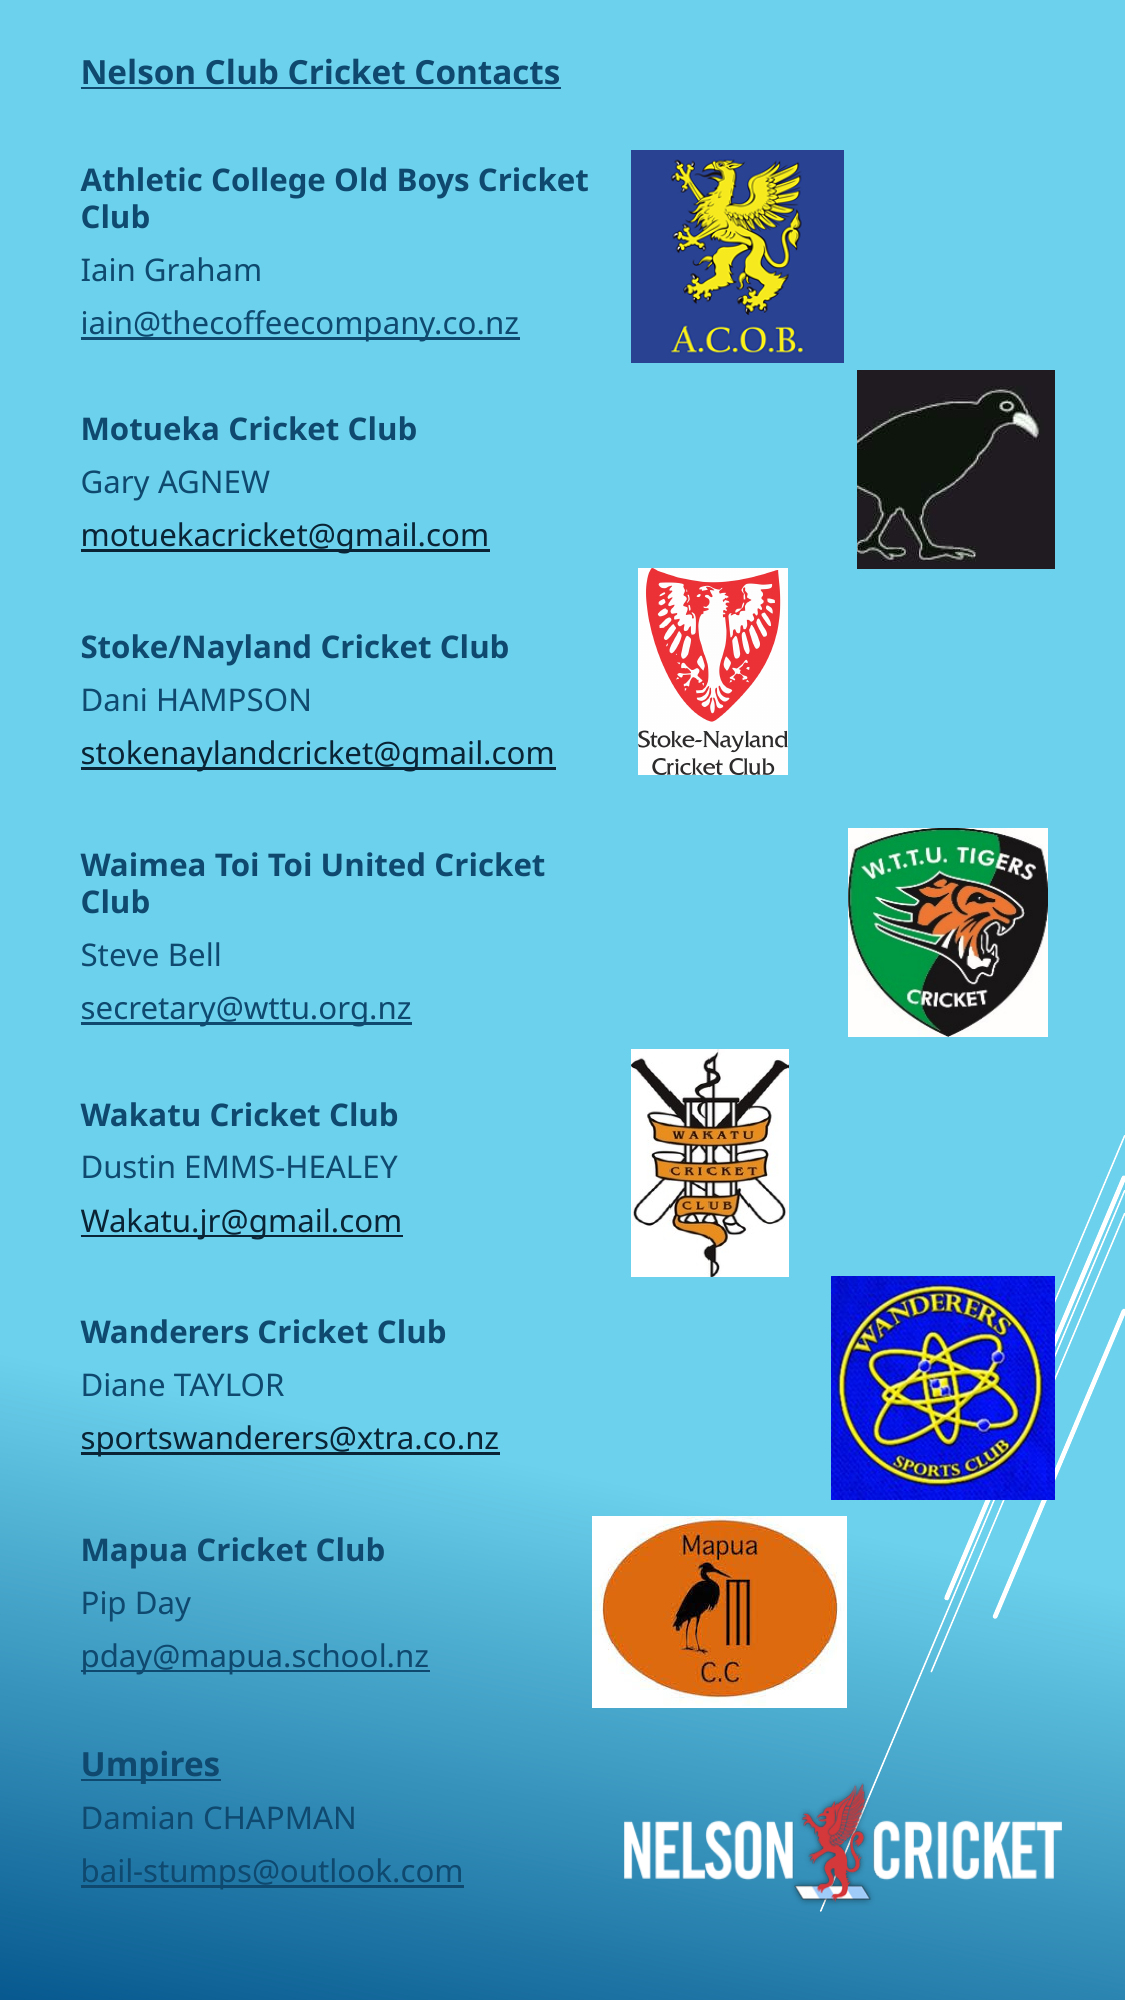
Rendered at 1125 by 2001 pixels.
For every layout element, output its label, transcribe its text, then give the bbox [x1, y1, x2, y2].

list Nelson Club Cricket Contacts Athletic College Old Boys Cricket Club Iain Graham iain@thecoffeecompany.co.nz Motueka Cricket Club Gary AGNEW motuekacricket@gmail.com Stoke/Nayland Cricket Club Dani HAMPSON stokenaylandcricket@gmail.com Waimea Toi Toi United Cricket Club Steve Bell secretary@wttu.org.nz Wakatu Cricket Club Dustin EMMS-HEALEY Wakatu.jr@gmail.com Wanderers Cricket Club Diane TAYLOR sportswanderers@xtra.co.nz Mapua Cricket Club Pip Day pday@mapua.school.nz Umpires Damian CHAPMAN bail-stumps@outlook.com [65, 0, 627, 1940]
picture [856, 370, 1056, 569]
picture [592, 1516, 847, 1709]
picture [630, 150, 844, 363]
picture [831, 1276, 1055, 1500]
picture [637, 568, 788, 775]
picture [630, 1049, 789, 1278]
picture [848, 828, 1049, 1037]
picture [624, 1778, 1063, 1908]
